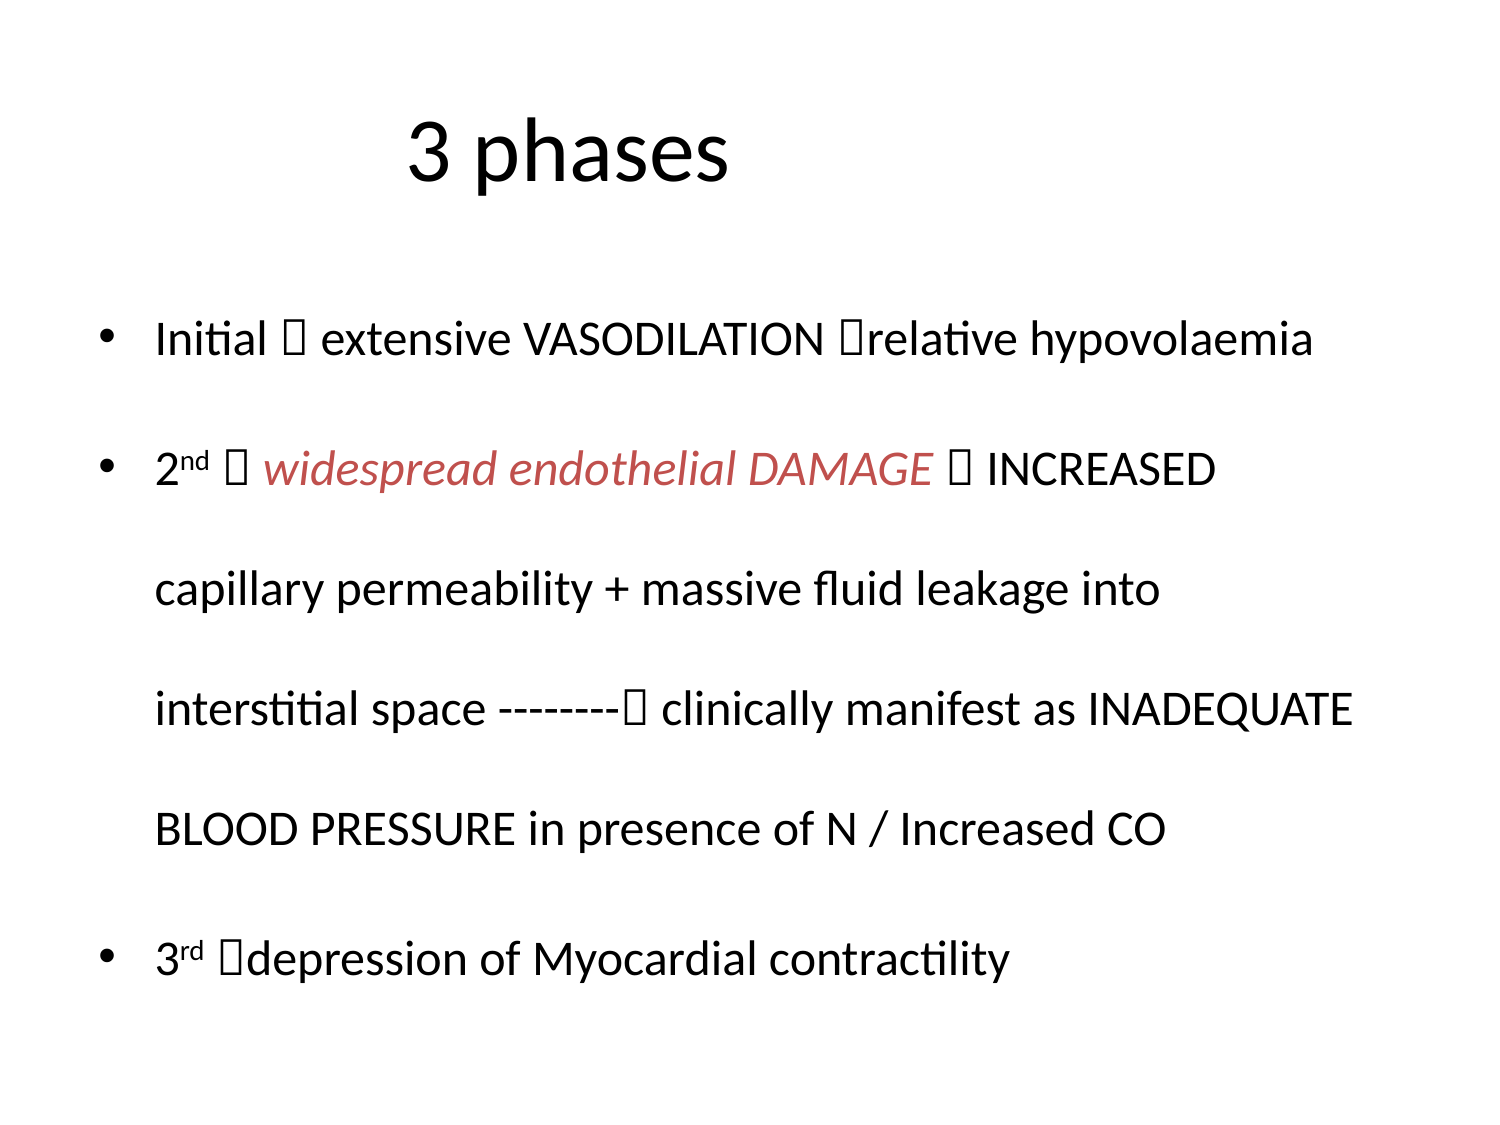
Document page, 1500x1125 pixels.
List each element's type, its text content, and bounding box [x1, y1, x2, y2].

list Initial  extensive VASODILATION relative hypovolaemia 2nd  widespread endothelial DAMAGE  INCREASED capillary permeability + massive fluid leakage into interstitial space -------- clinically manifest as INADEQUATE BLOOD PRESSURE in presence of N / Increased CO 3rd depression of Myocardial contractility [83, 237, 1371, 875]
title 3 phases [39, 36, 1098, 253]
